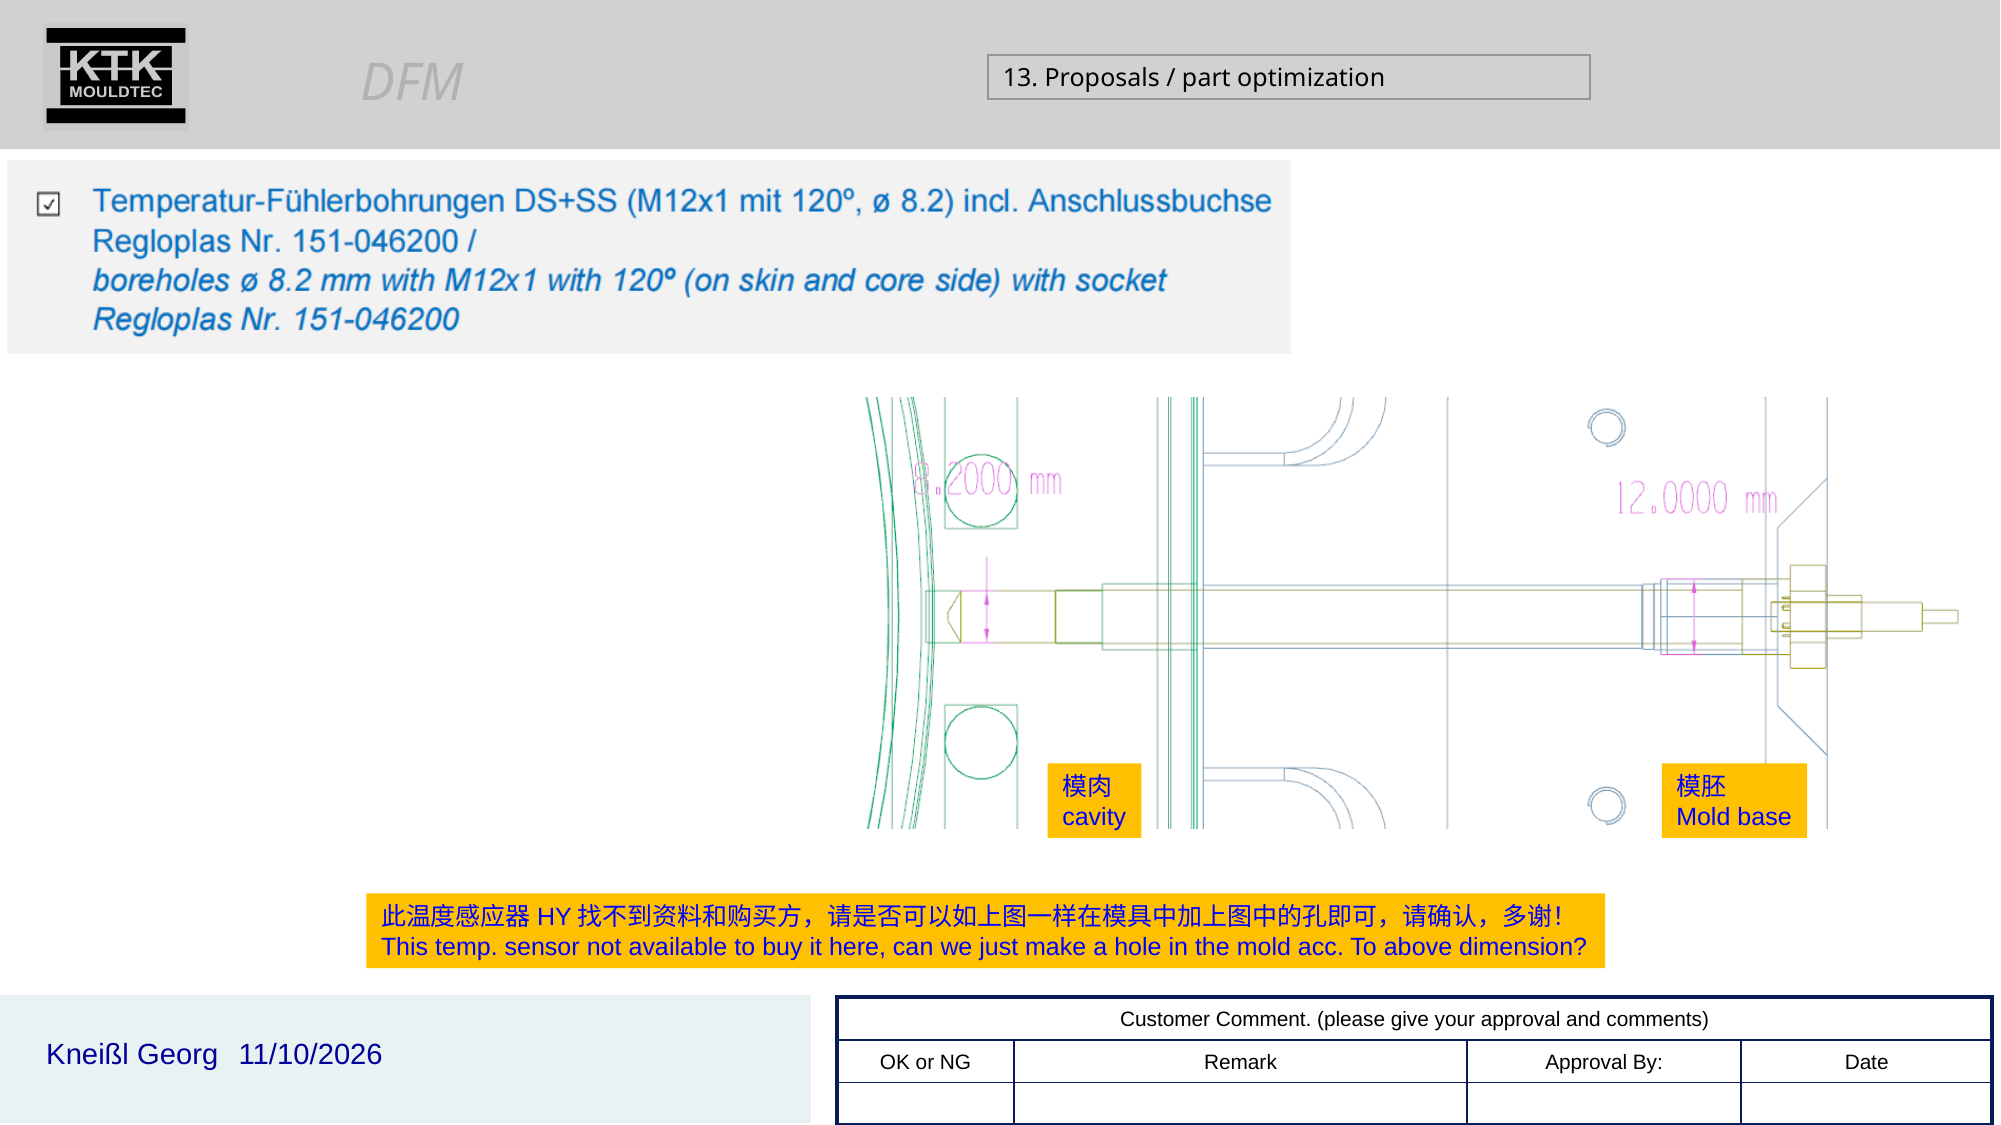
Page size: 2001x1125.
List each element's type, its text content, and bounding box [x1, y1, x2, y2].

text_box 此温度感应器HY找不到资料和购买方，请是否可以如上图一样在模具中加上图中的孔即可，请确认，多谢！ This temp. sensor not available to buy it here, can we just make a hole in the mold acc. To above dimension? [366, 893, 1606, 969]
picture [856, 396, 1984, 830]
text_box 13. Proposals / part optimization [988, 54, 1591, 100]
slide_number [188, 1027, 433, 1106]
picture [7, 160, 1291, 354]
